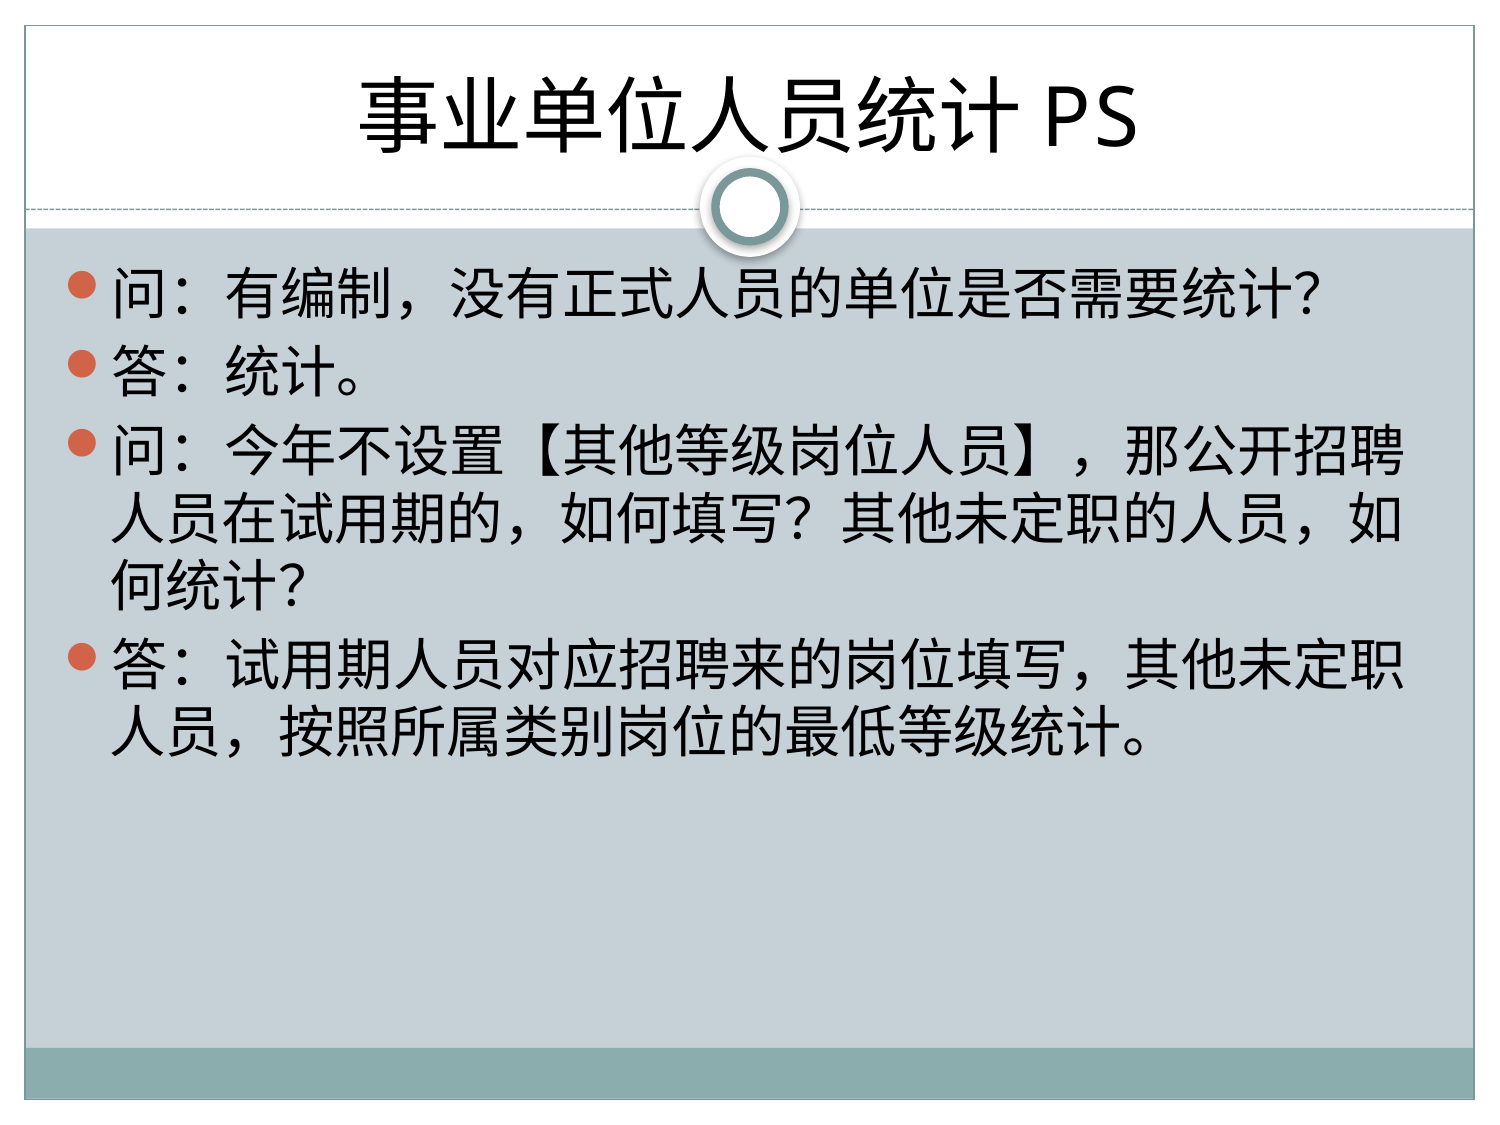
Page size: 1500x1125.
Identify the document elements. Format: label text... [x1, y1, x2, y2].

list 问：有编制，没有正式人员的单位是否需要统计？ 答：统计。 问：今年不设置【其他等级岗位人员】，那公开招聘人员在试用期的，如何填写？其他未定职的人员，如何统计？ 答：试用期人员对应招聘来的岗位填写，其他未定职人员，按照所属类别岗位的最低等级统计。 [49, 250, 1445, 1001]
